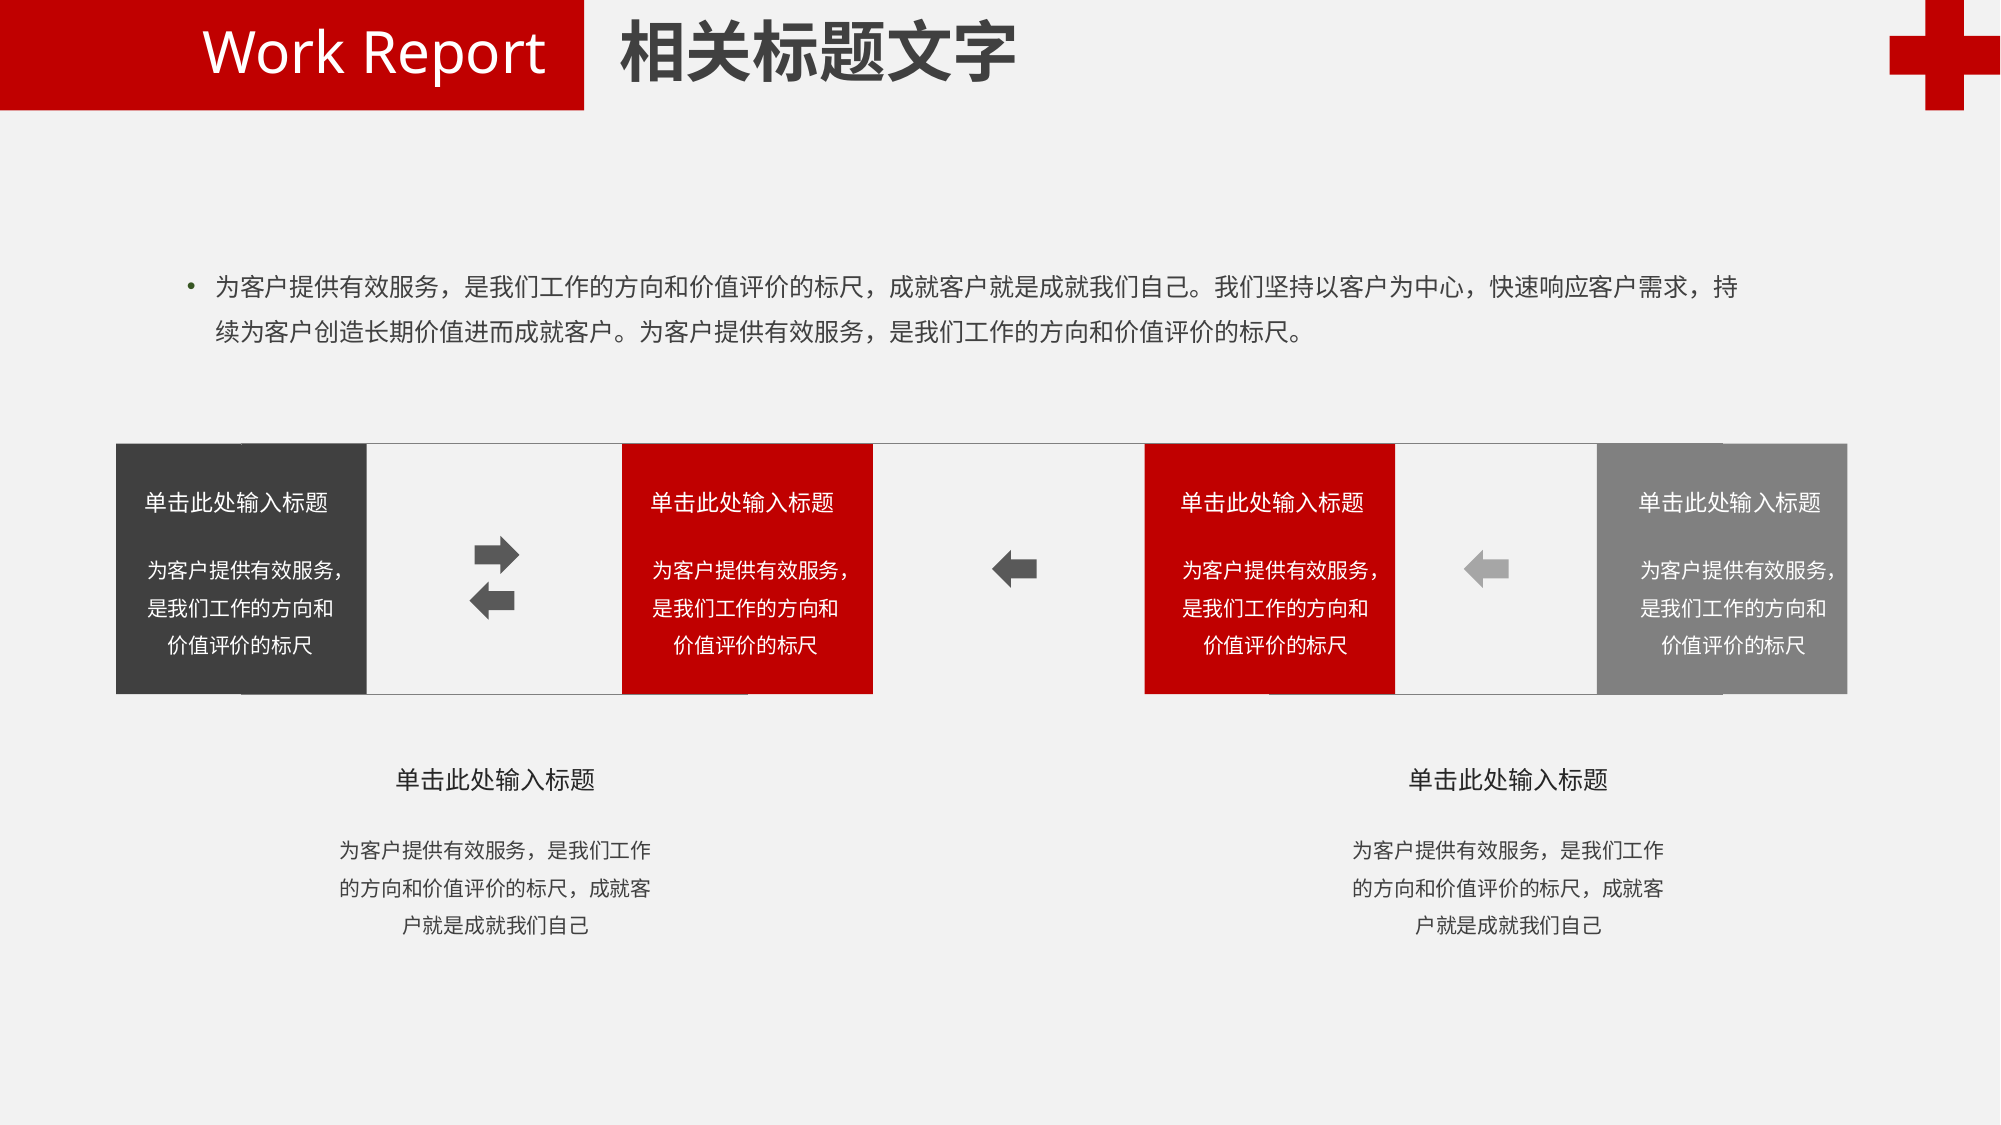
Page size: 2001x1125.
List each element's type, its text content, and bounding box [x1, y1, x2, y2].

text_box 相关标题文字 [604, 11, 1286, 98]
text_box 为客户提供有效服务，是我们工作的方向和价值评价的标尺，成就客户就是成就我们自己。我们坚持以客户为中心，快速响应客户需求，持续为客户创造长期价值进而成就客户。为客户提供有效服务，是我们工作的方向和价值评价的标尺。 [172, 249, 1757, 354]
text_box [116, 442, 1848, 696]
text_box Work Report [187, 15, 561, 94]
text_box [1334, 756, 1683, 947]
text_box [321, 756, 670, 947]
